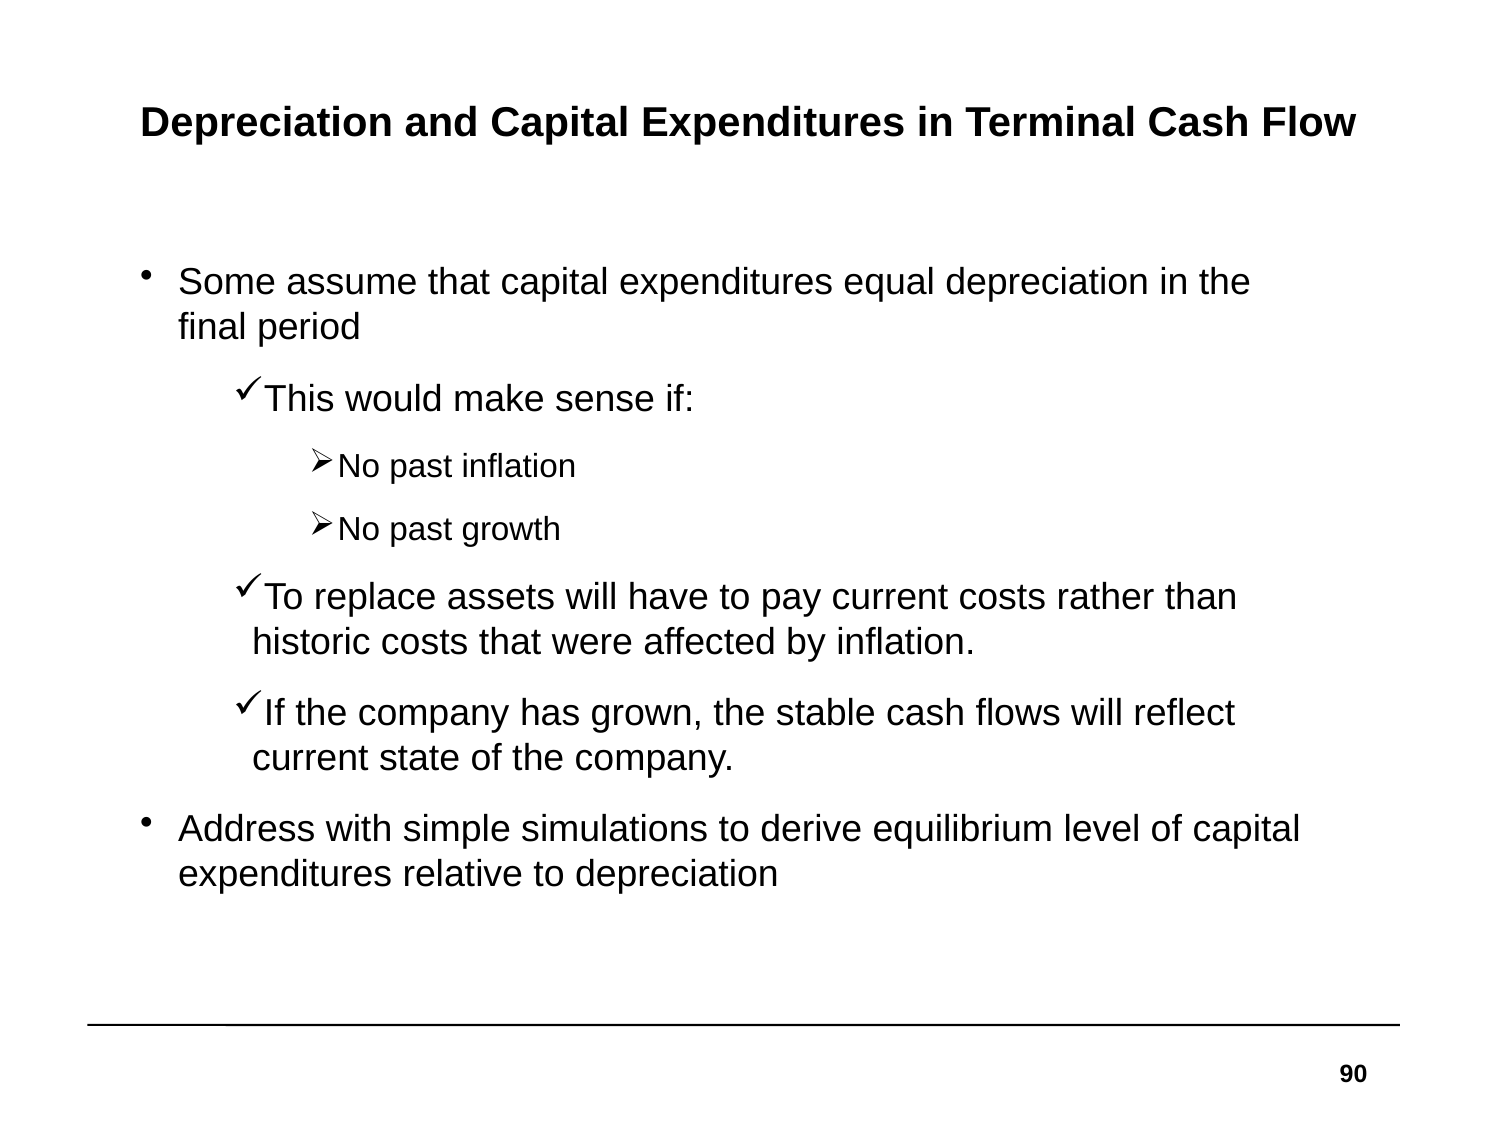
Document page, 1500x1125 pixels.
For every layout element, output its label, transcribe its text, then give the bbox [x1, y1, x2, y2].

list Some assume that capital expenditures equal depreciation in the final period This would make sense if: No past inflation No past growth To replace assets will have to pay current costs rather than historic costs that were affected by inflation. If the company has grown, the stable cash flows will reflect current state of the company. Address with simple simulations to derive equilibrium level of capital expenditures relative to depreciation [125, 249, 1338, 1000]
title Depreciation and Capital Expenditures in Terminal Cash Flow [125, 87, 1375, 225]
